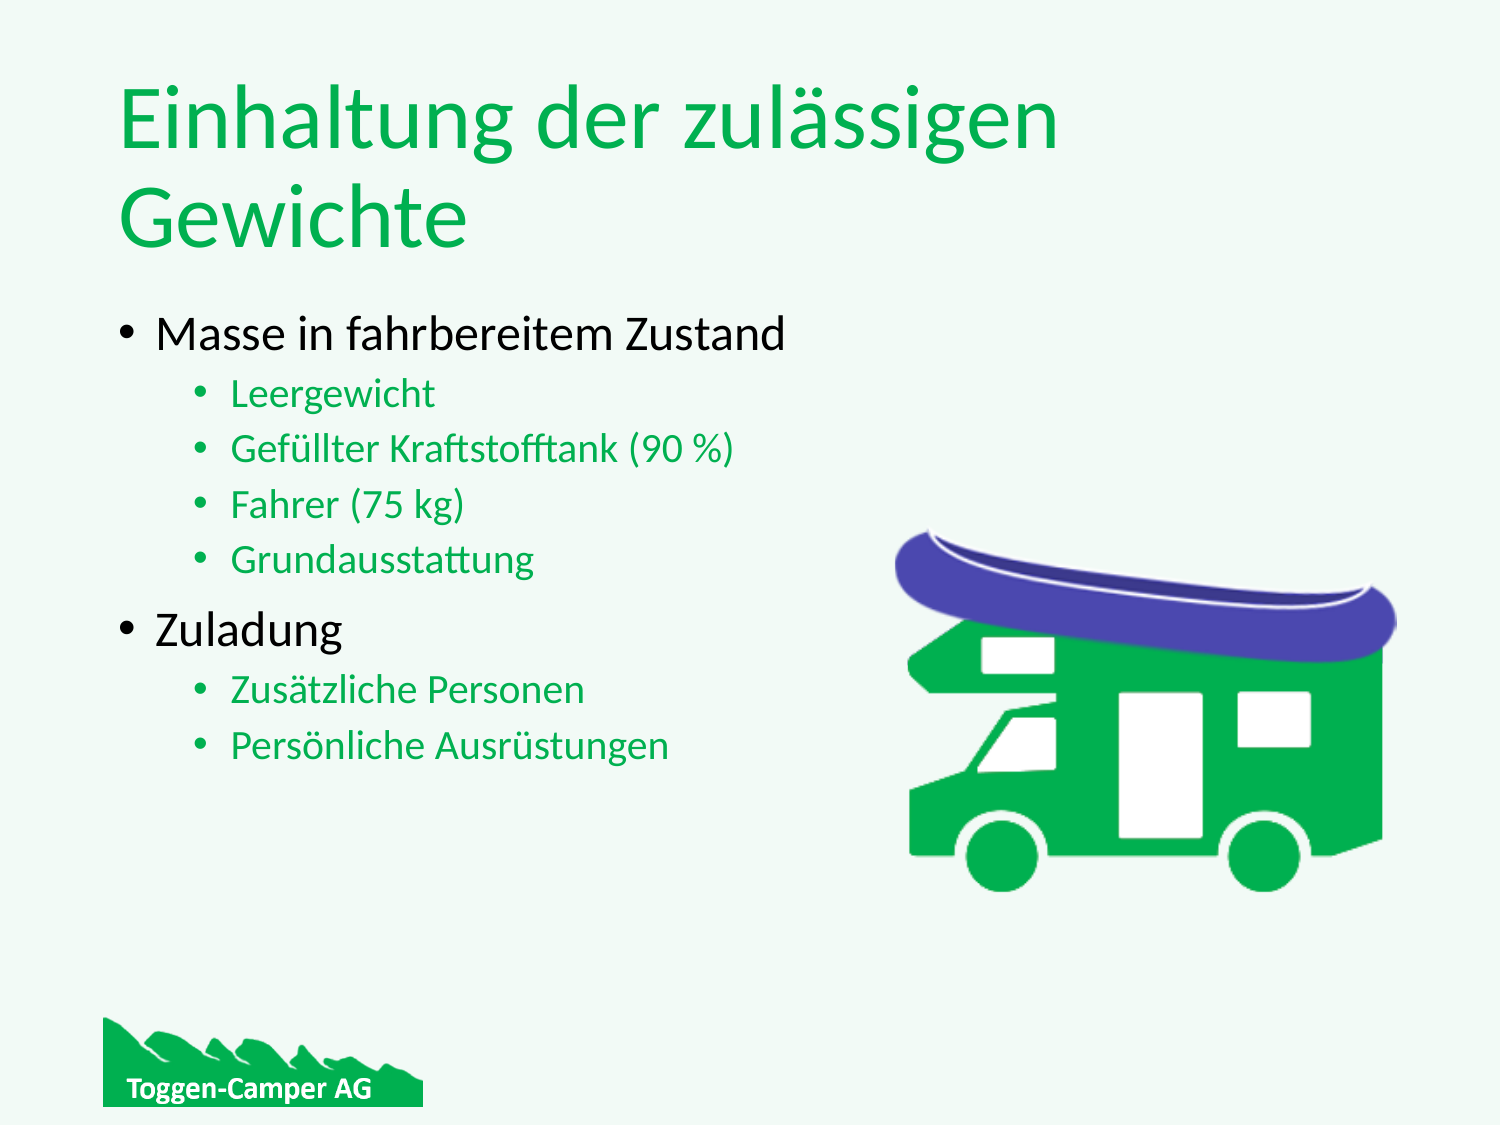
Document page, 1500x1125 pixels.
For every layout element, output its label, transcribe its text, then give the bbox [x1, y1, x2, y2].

list Masse in fahrbereitem Zustand Leergewicht Gefüllter Kraftstofftank (90 %) Fahrer (75 kg) Grundausstattung Zuladung Zusätzliche Personen Persönliche Ausrüstungen [103, 299, 871, 1014]
title Einhaltung der zulässigen Gewichte [103, 59, 1397, 278]
picture [103, 1014, 423, 1125]
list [894, 417, 1397, 903]
